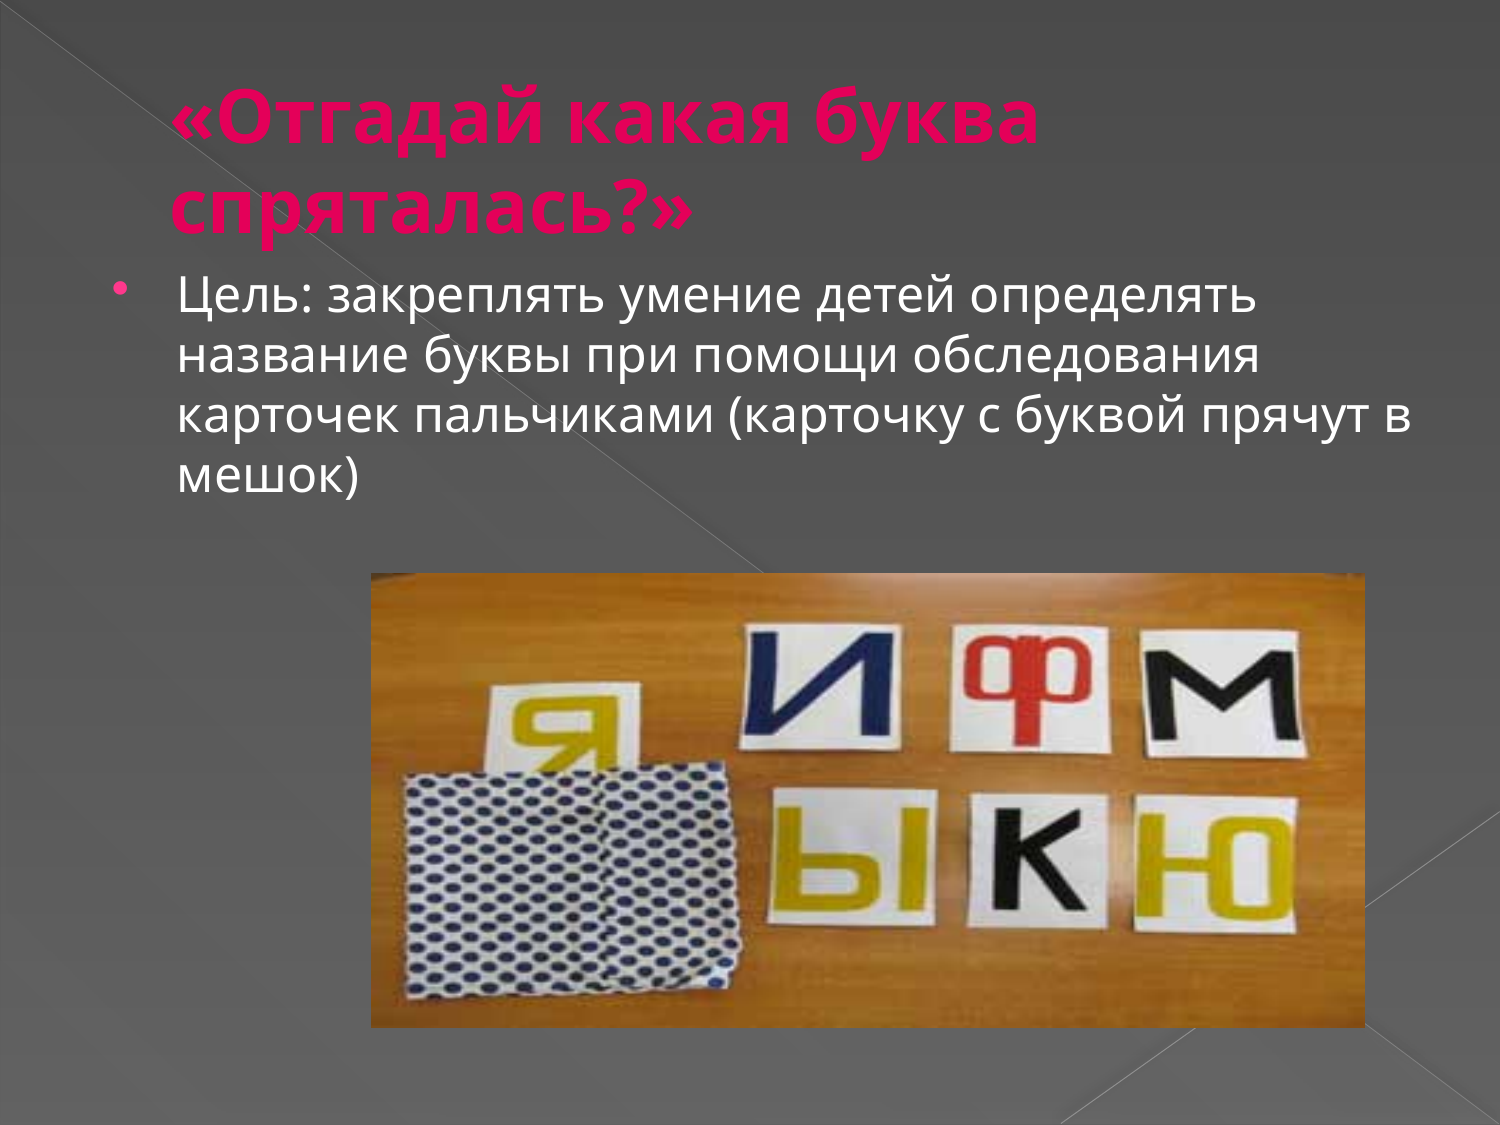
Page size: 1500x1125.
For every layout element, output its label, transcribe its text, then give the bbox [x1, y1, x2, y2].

picture [371, 573, 1365, 1028]
list Цель: закреплять умение детей определять название буквы при помощи обследования карточек пальчиками (карточку с буквой прячут в мешок) [88, 255, 1439, 1083]
title «Отгадай какая буква спряталась?» [75, 43, 1425, 274]
